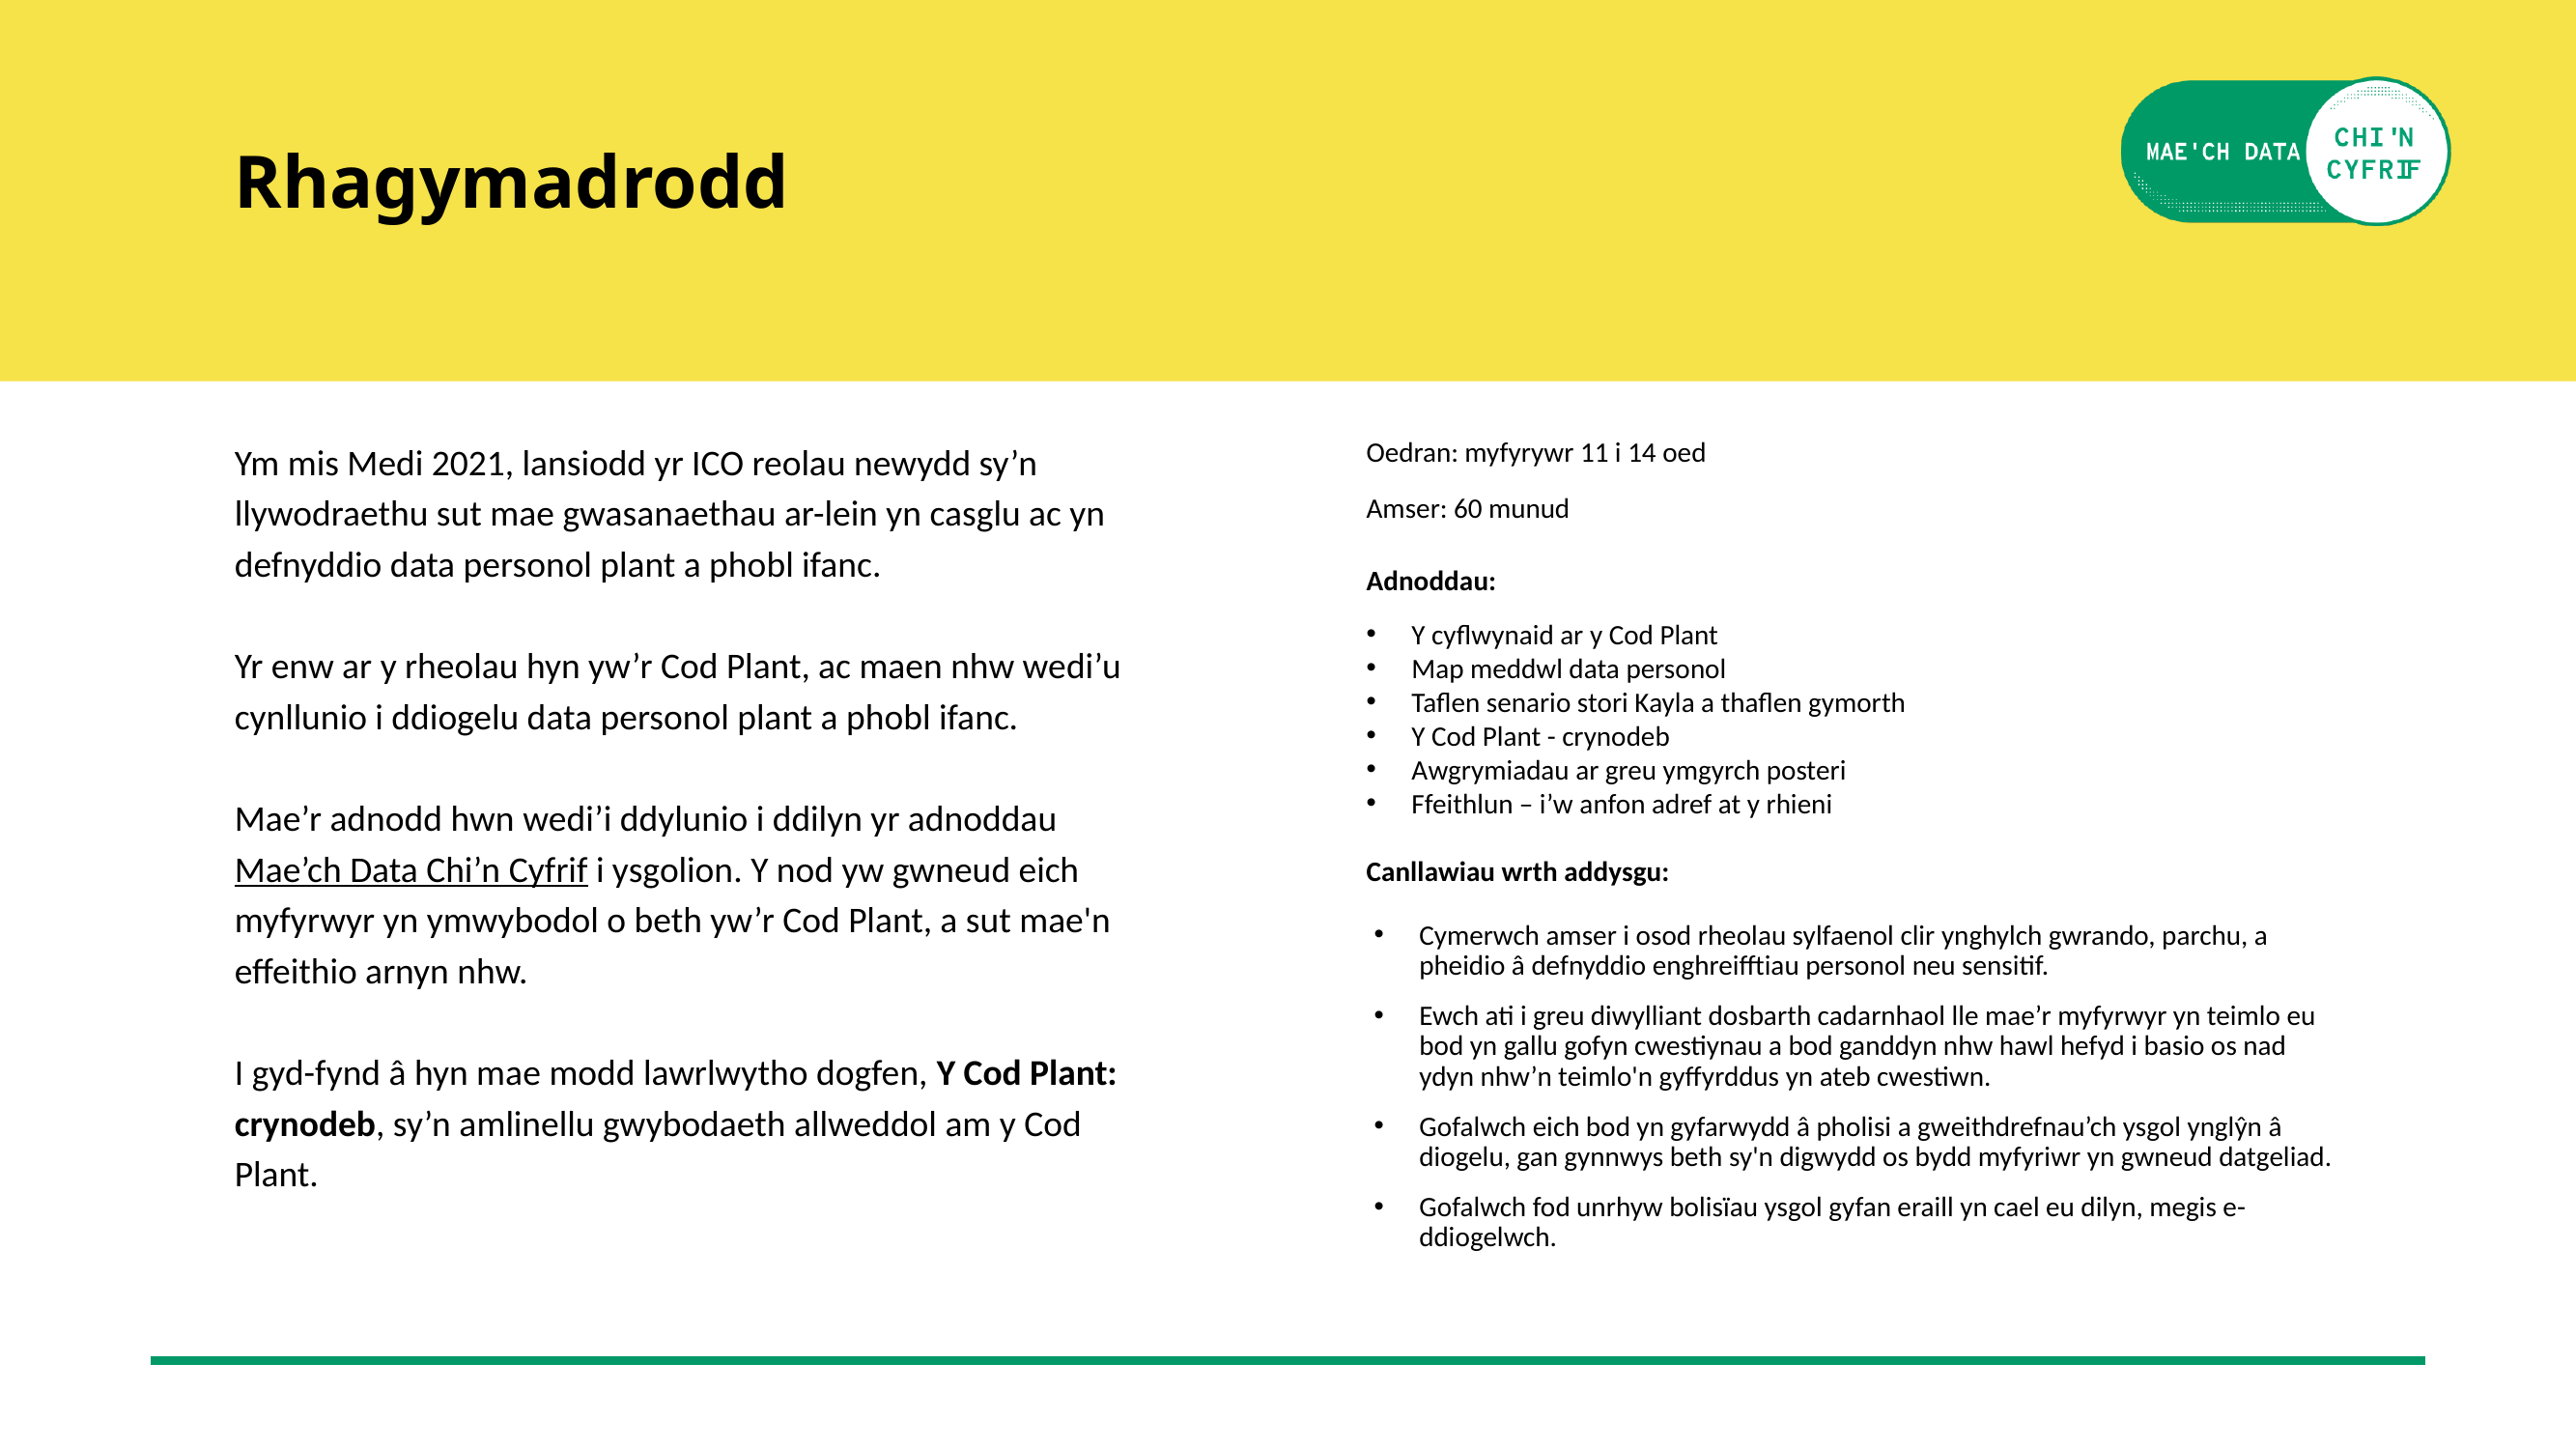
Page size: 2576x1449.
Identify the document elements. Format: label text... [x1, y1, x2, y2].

text_box Ym mis Medi 2021, lansiodd yr ICO reolau newydd sy’n llywodraethu sut mae gwasanaethau ar-lein yn casglu ac yn defnyddio data personol plant a phobl ifanc. Yr enw ar y rheolau hyn yw’r Cod Plant, ac maen nhw wedi’u cynllunio i ddiogelu data personol plant a phobl ifanc. Mae’r adnodd hwn wedi’i ddylunio i ddilyn yr adnoddau Mae’ch Data Chi’n Cyfrif i ysgolion. Y nod yw gwneud eich myfyrwyr yn ymwybodol o beth yw’r Cod Plant, a sut mae'n effeithio arnyn nhw. I gyd-fynd â hyn mae modd lawrlwytho dogfen, Y Cod Plant: crynodeb, sy’n amlinellu gwybodaeth allweddol am y Cod Plant. [219, 424, 1185, 1202]
picture [2117, 76, 2451, 226]
title Rhagymadrodd [219, 51, 2285, 251]
text_box Oedran: myfyrywr 11 i 14 oed Amser: 60 munud Adnoddau: Y cyflwynaid ar y Cod Plant Map meddwl data personol Taflen senario stori Kayla a thaflen gymorth Y Cod Plant - crynodeb Awgrymiadau ar greu ymgyrch posteri Ffeithlun – i’w anfon adref at y rhieni Canllawiau wrth addysgu: Cymerwch amser i osod rheolau sylfaenol clir ynghylch gwrando, parchu, a pheidio â defnyddio enghreifftiau personol neu sensitif. Ewch ati i greu diwylliant dosbarth cadarnhaol lle mae’r myfyrwyr yn teimlo eu bod yn gallu gofyn cwestiynau a bod ganddyn nhw hawl hefyd i basio os nad ydyn nhw’n teimlo'n gyffyrddus yn ateb cwestiwn. Gofalwch eich bod yn gyfarwydd â pholisi a gweithdrefnau’ch ysgol ynglŷn â diogelu, gan gynnwys beth sy'n digwydd os bydd myfyriwr yn gwneud datgeliad. Gofalwch fod unrhyw bolisïau ysgol gyfan eraill yn cael eu dilyn, megis e-ddiogelwch. [1351, 424, 2352, 1261]
